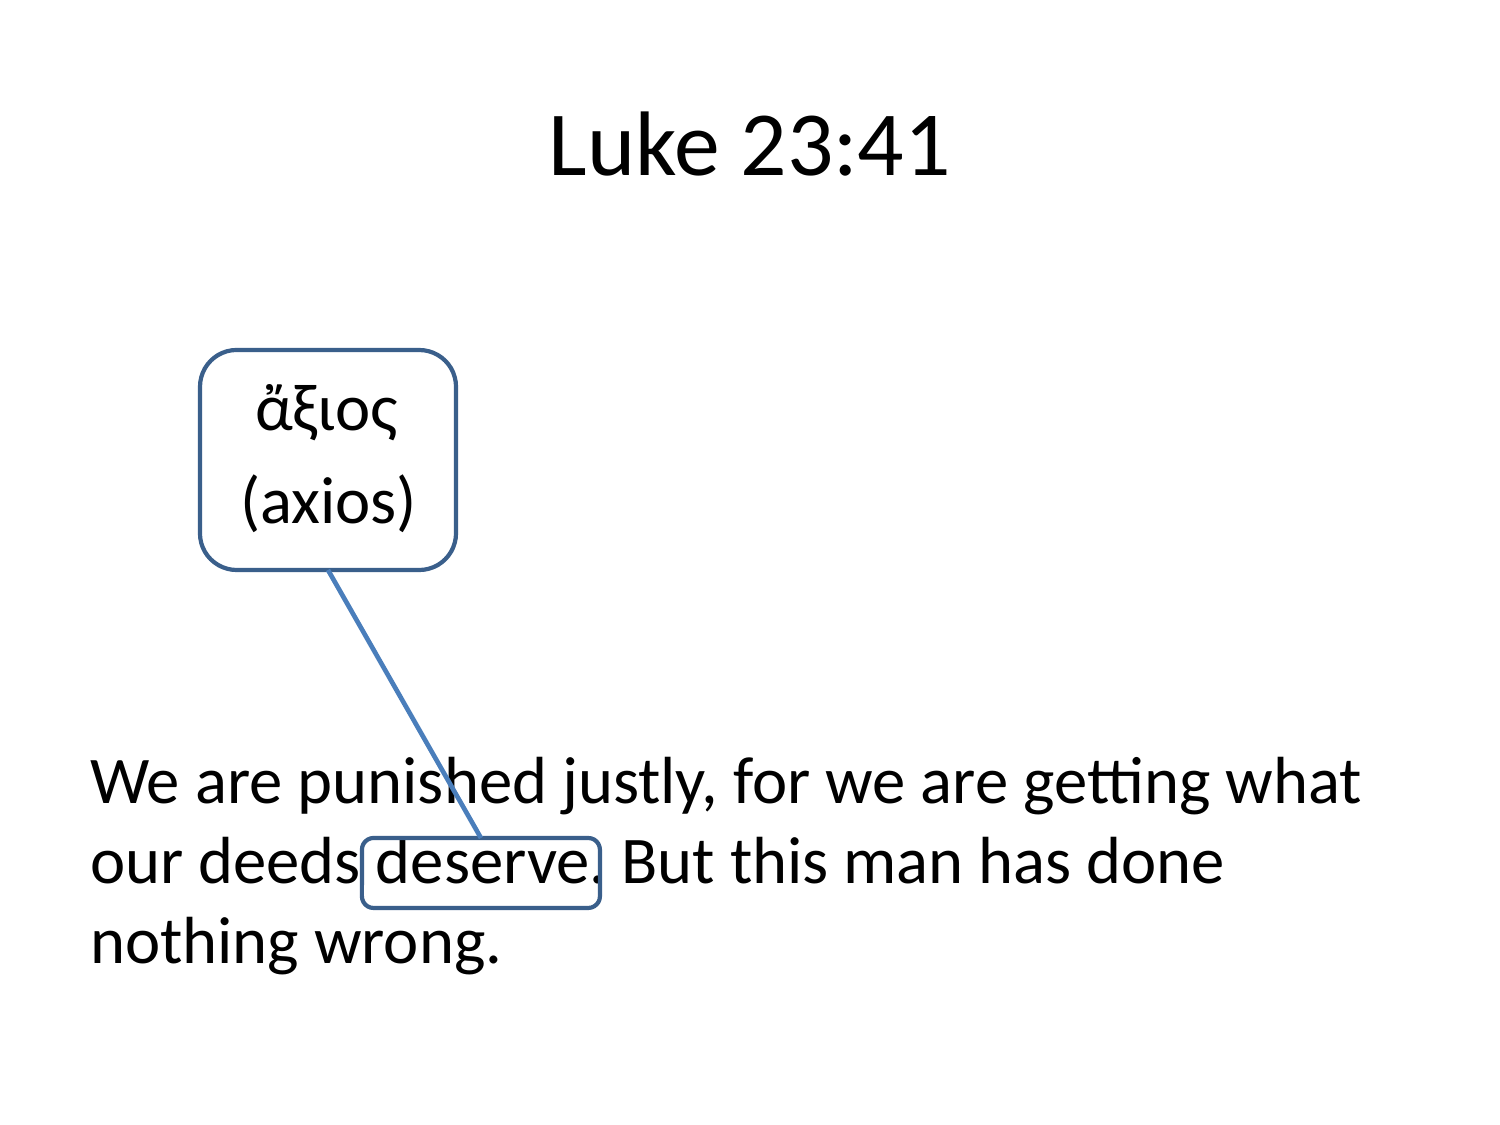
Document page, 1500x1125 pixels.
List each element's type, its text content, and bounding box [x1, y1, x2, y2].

text_box [197, 347, 459, 573]
text_box [359, 835, 603, 911]
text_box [327, 569, 482, 839]
title Luke 23:41 [75, 45, 1425, 233]
list ἄξιος (axios) We are punished justly, for we are getting what our deeds deserve. But this man has done nothing wrong. [75, 262, 1425, 1005]
